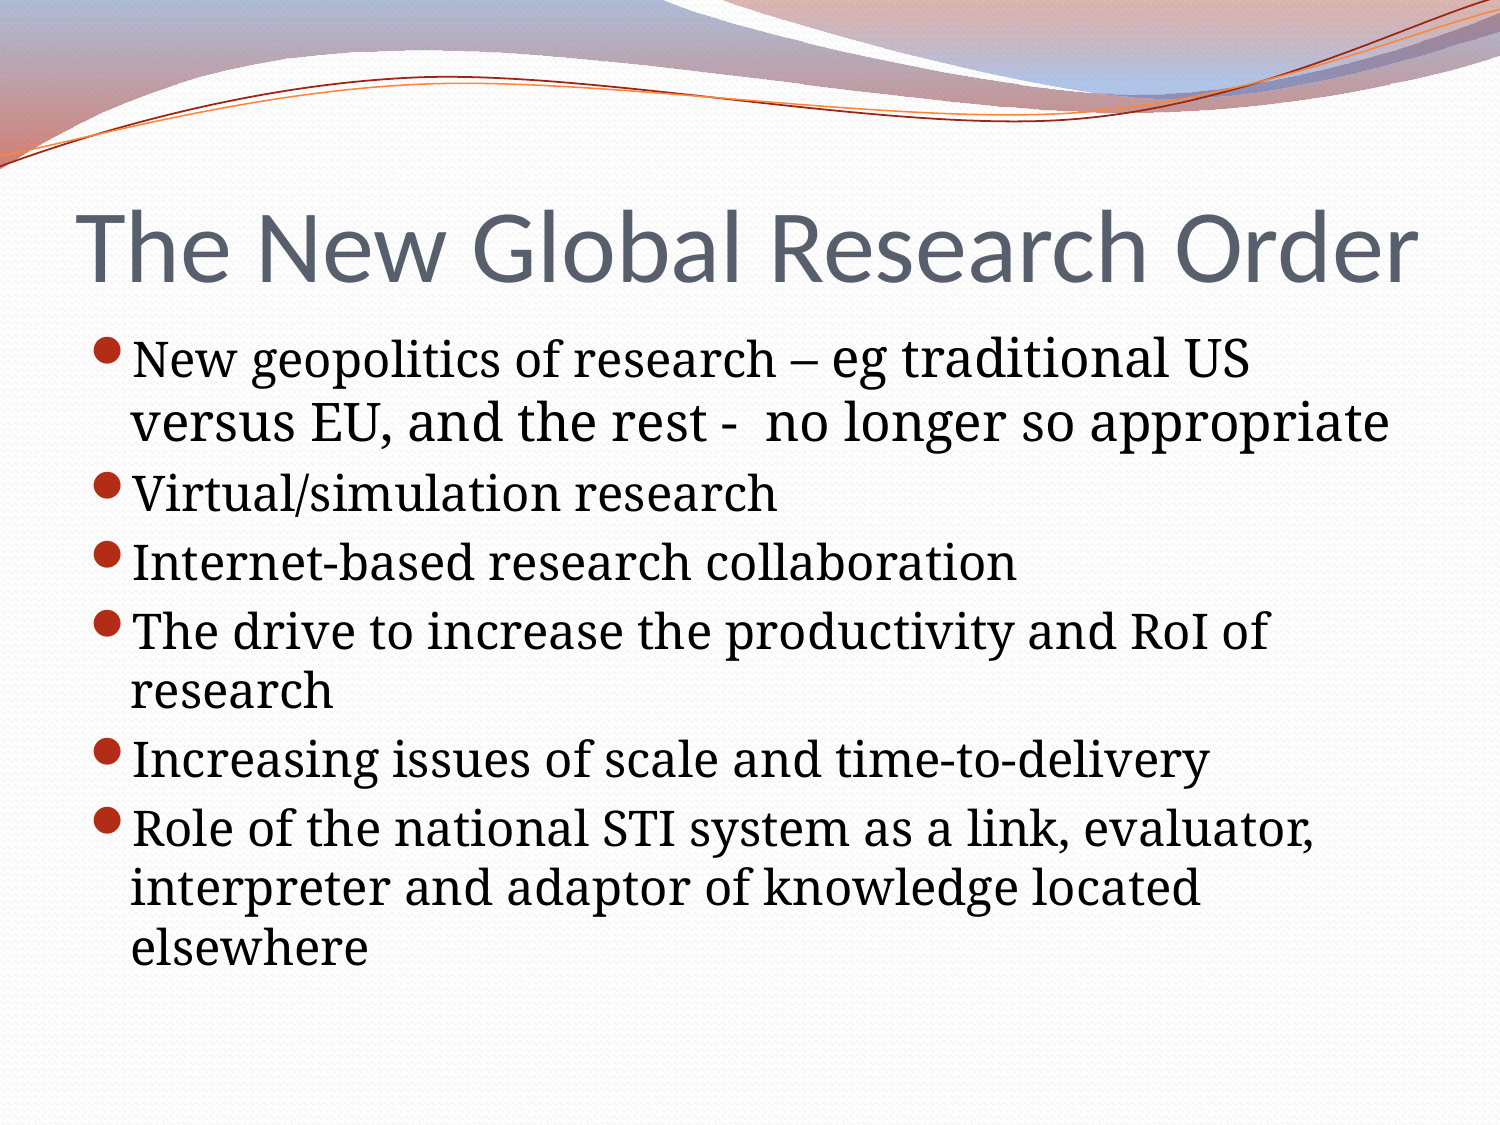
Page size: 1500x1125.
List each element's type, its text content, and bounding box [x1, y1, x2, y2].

title The New Global Research Order [75, 115, 1425, 303]
list New geopolitics of research – eg traditional US versus EU, and the rest - no longer so appropriate Virtual/simulation research Internet-based research collaboration The drive to increase the productivity and RoI of research Increasing issues of scale and time-to-delivery Role of the national STI system as a link, evaluator, interpreter and adaptor of knowledge located elsewhere [75, 317, 1425, 1038]
